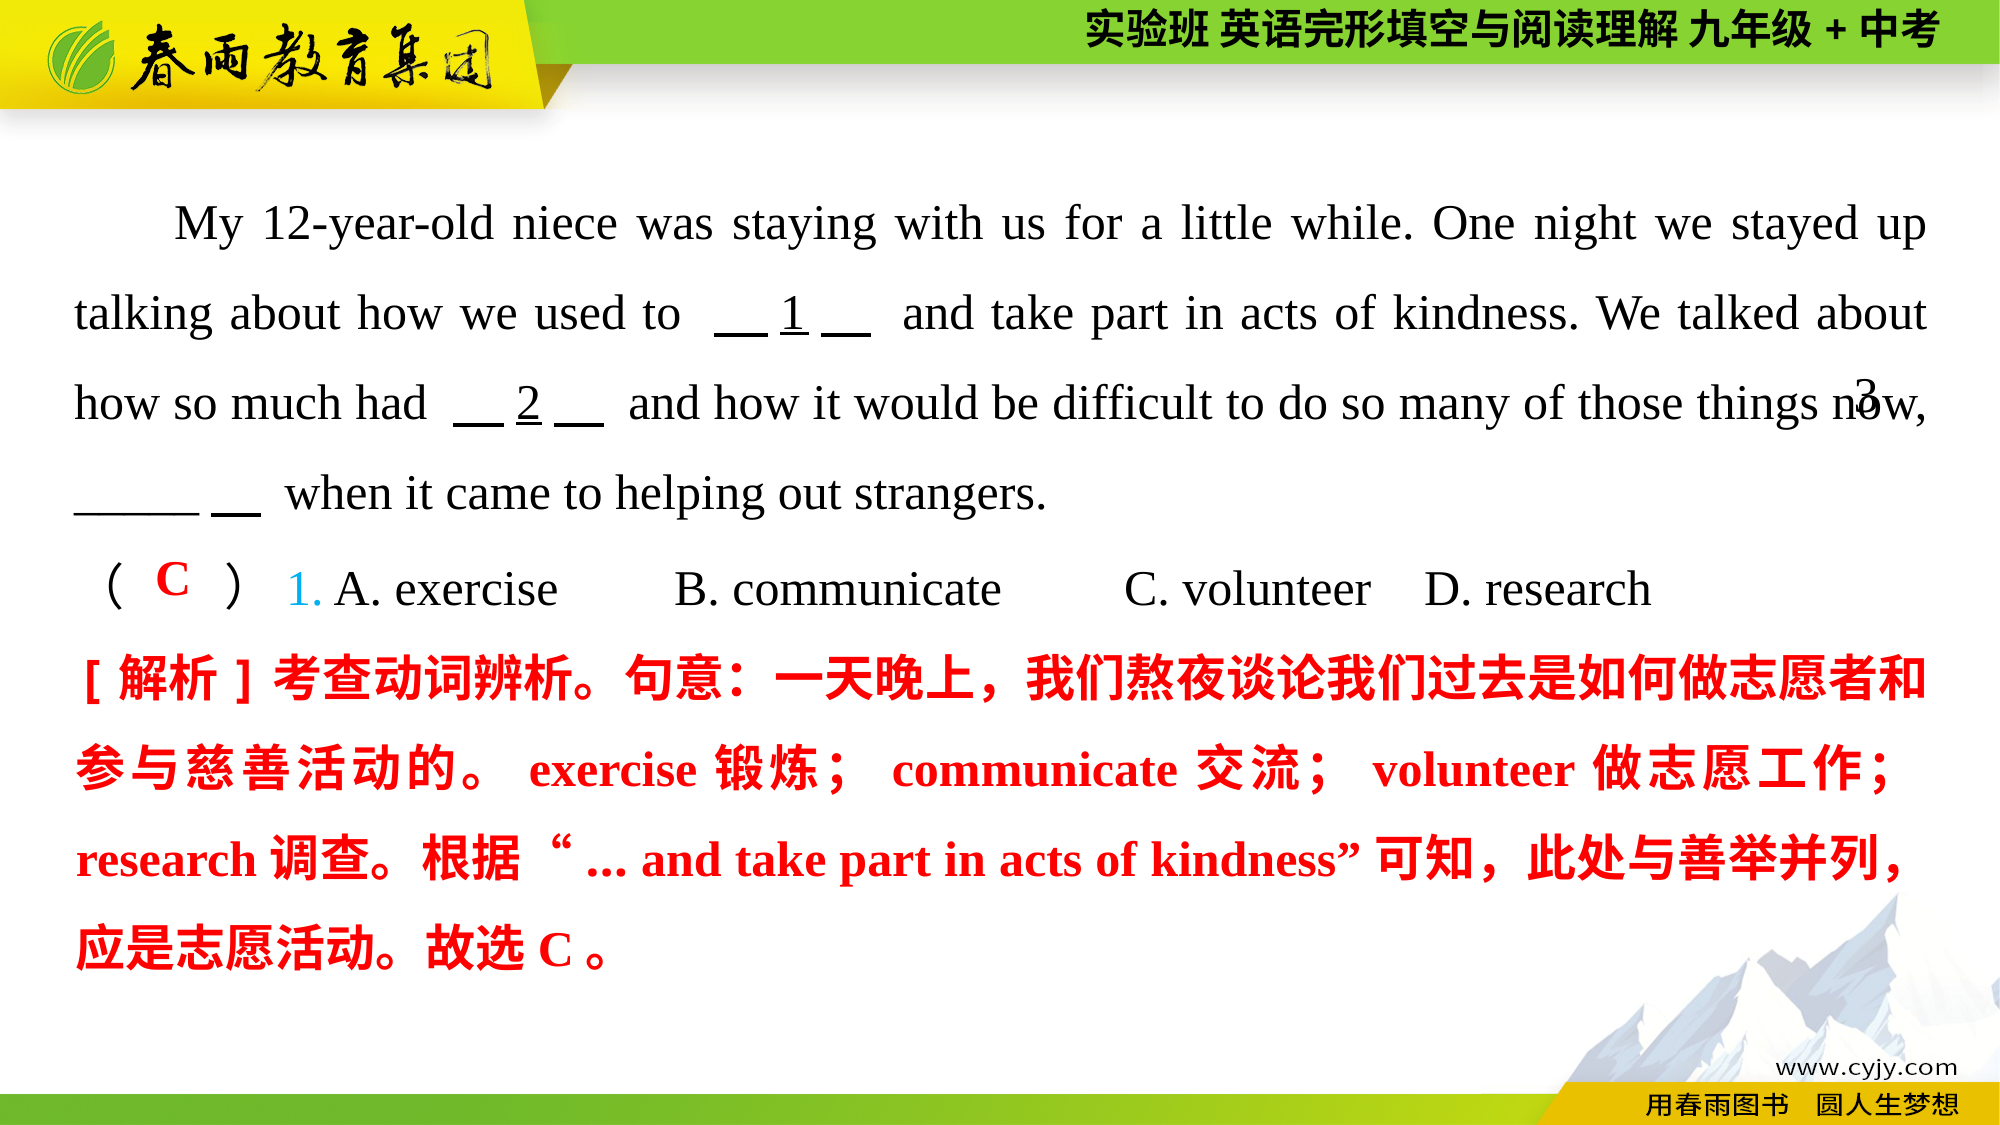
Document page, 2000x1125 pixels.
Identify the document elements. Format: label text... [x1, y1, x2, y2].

text_box [解析]考查动词辨析。句意：一天晚上，我们熬夜谈论我们过去是如何做志愿者和参与慈善活动的。exercise锻炼；communicate交流；volunteer做志愿工作；research调查。根据“... and take part in acts of kindness”可知，此处与善举并列，应是志愿活动。故选C。 [60, 609, 1945, 984]
picture [0, 0, 2000, 1125]
list My 12-year-old niece was staying with us for a little while. One night we stayed up talking about how we used to 1 and take part in acts of kindness. We talked about how so much had 2 and how it would be difficult to do so many of those things now, _____ when it came to helping out strangers. [59, 151, 1944, 517]
text_box （ ）1. A. exercise B. communicate C. volunteer D. research [59, 517, 1944, 623]
text_box 3 [1838, 354, 1894, 430]
text_box C [140, 538, 206, 609]
